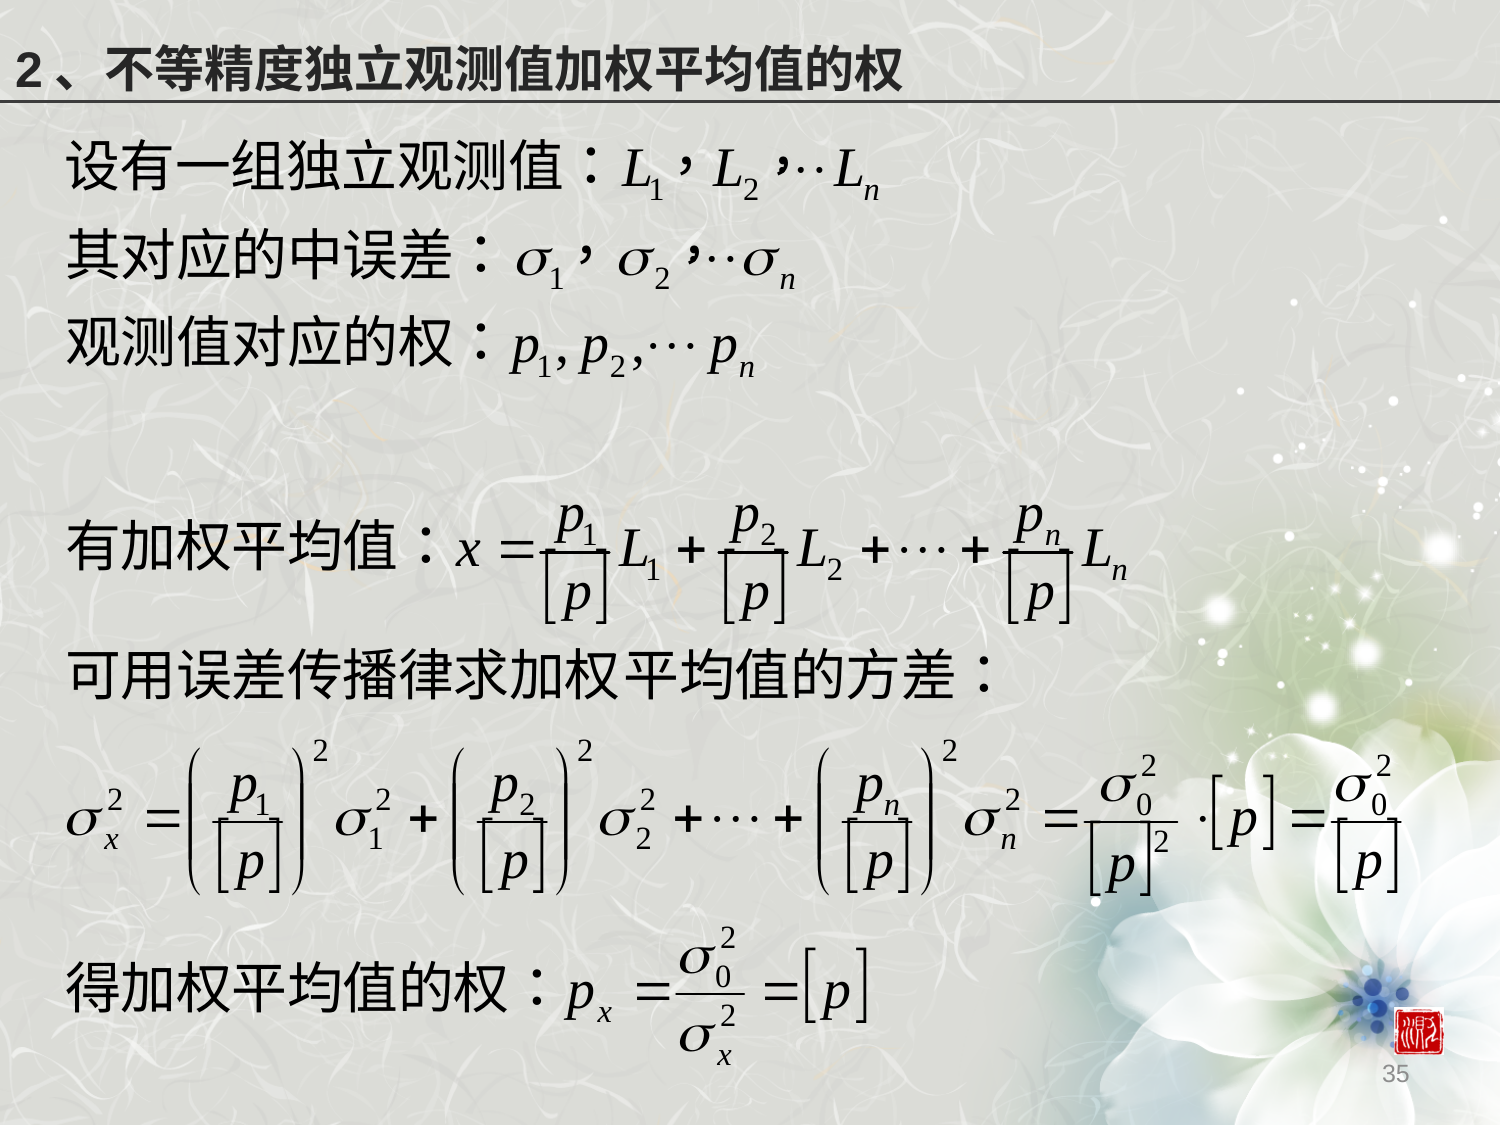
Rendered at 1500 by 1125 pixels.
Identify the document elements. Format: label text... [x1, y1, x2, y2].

picture [1394, 1007, 1444, 1055]
list 2、不等精度独立观测值加权平均值的权 [0, 0, 1500, 1125]
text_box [58, 128, 1414, 1079]
